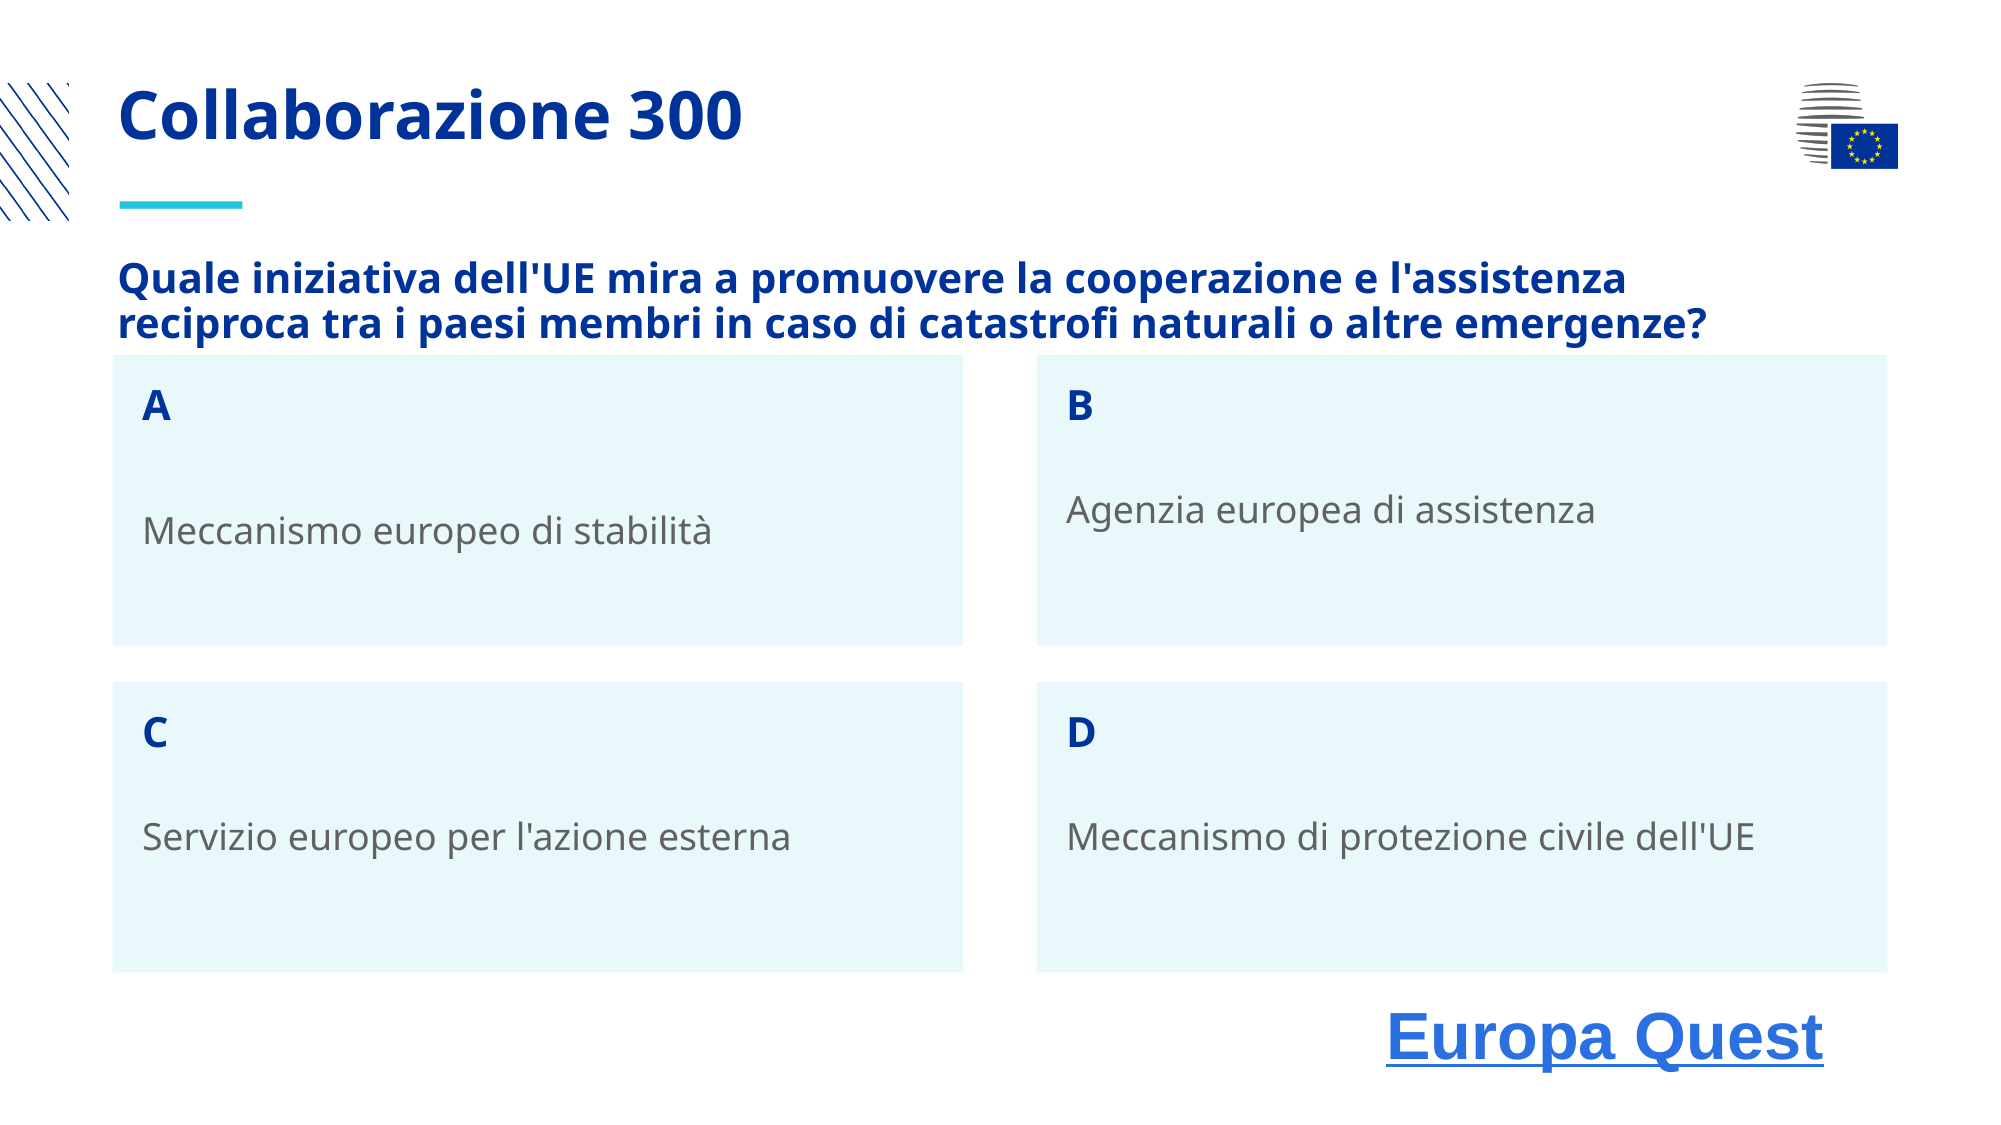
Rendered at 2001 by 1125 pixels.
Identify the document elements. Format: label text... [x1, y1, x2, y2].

list C Servizio europeo per l'azione esterna [112, 682, 964, 973]
picture [0, 83, 69, 221]
list A Meccanismo europeo di stabilità [112, 355, 964, 646]
list Collaborazione 300 ⸺ Quale iniziativa dell'UE mira a promuovere la cooperazione e l'assistenza reciproca tra i paesi membri in caso di catastrofi naturali o altre emergenze? [102, 83, 1776, 319]
list D Meccanismo di protezione civile dell'UE [1036, 682, 1888, 973]
picture [1796, 83, 1898, 169]
text_box Europa Quest [1371, 985, 1847, 1097]
list B Agenzia europea di assistenza [1036, 355, 1888, 646]
